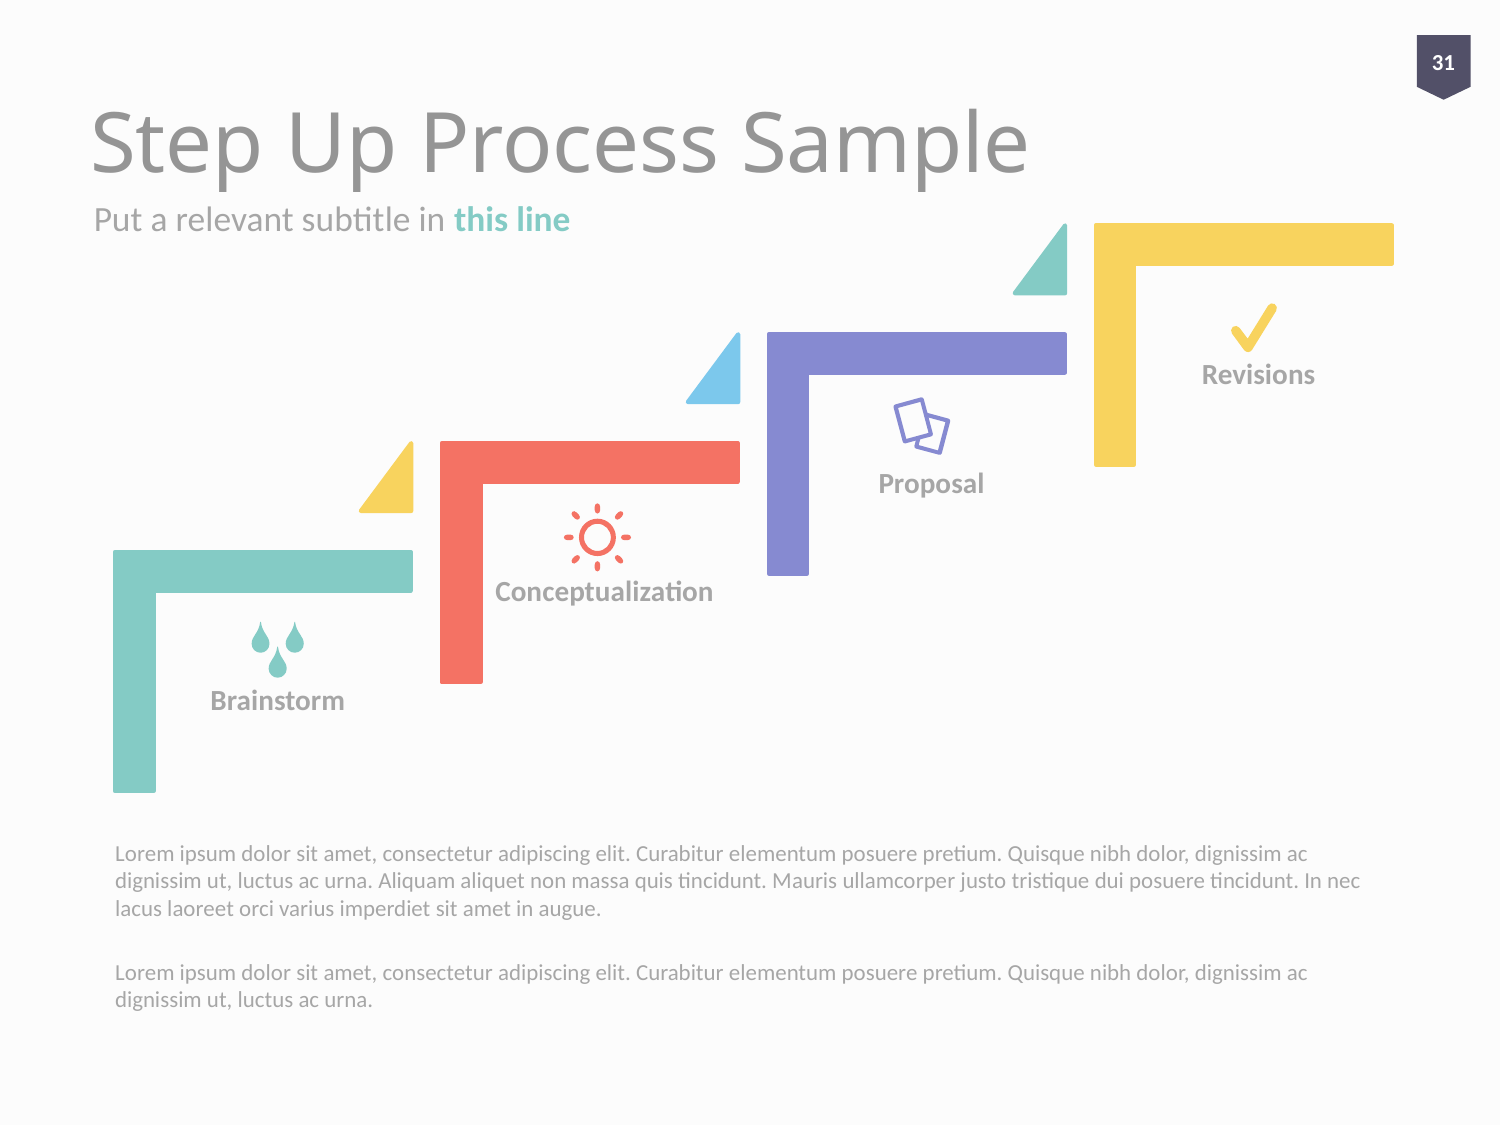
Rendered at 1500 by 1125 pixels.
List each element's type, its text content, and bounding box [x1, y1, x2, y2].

title Step Up Process Sample [75, 45, 1400, 233]
text_box Put a relevant subtitle in this line [78, 177, 863, 257]
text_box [114, 224, 1393, 907]
text_box Lorem ipsum dolor sit amet, consectetur adipiscing elit. Curabitur elementum posuere pretium. Quisque nibh dolor, dignissim ac dignissim ut, luctus ac urna. Aliquam aliquet non massa quis tincidunt. Mauris ullamcorper justo tristique dui posuere tincidunt. In nec lacus laoreet orci varius imperdiet sit amet in augue. Lorem ipsum dolor sit amet, consectetur adipiscing elit. Curabitur elementum posuere pretium. Quisque nibh dolor, dignissim ac dignissim ut, luctus ac urna. [100, 830, 1412, 965]
text_box 31 [1414, 33, 1473, 102]
